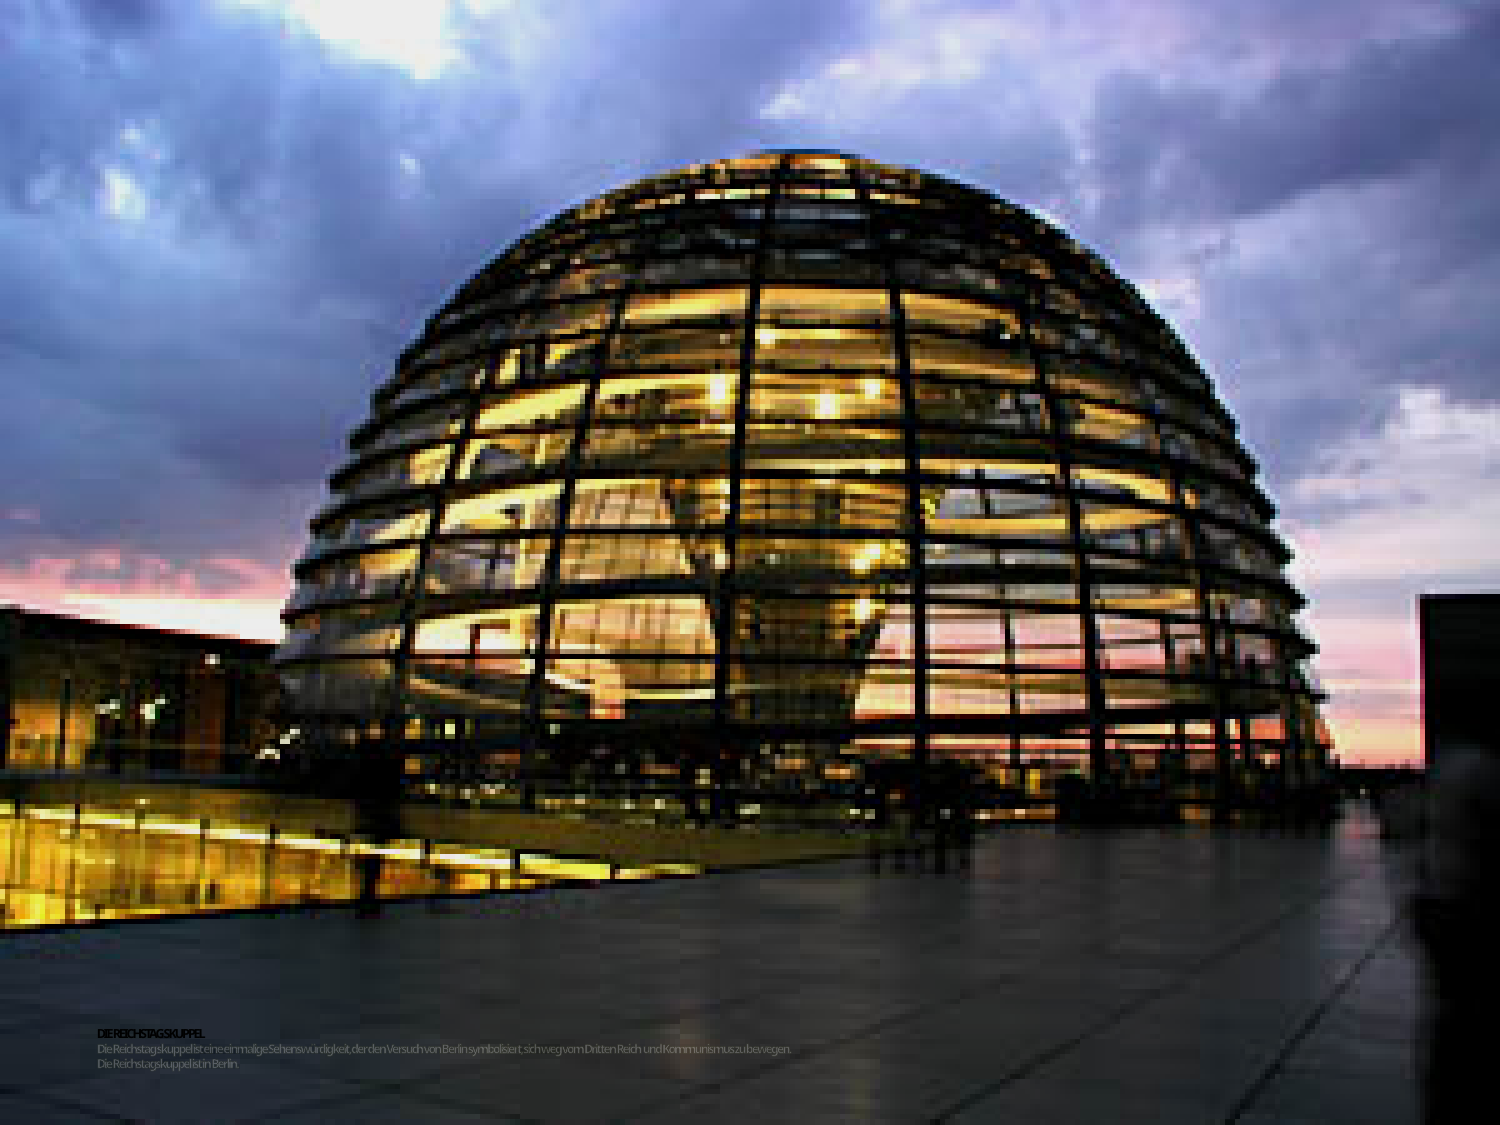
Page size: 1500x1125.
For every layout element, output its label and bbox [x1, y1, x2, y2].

list [4, 4, 1497, 1120]
